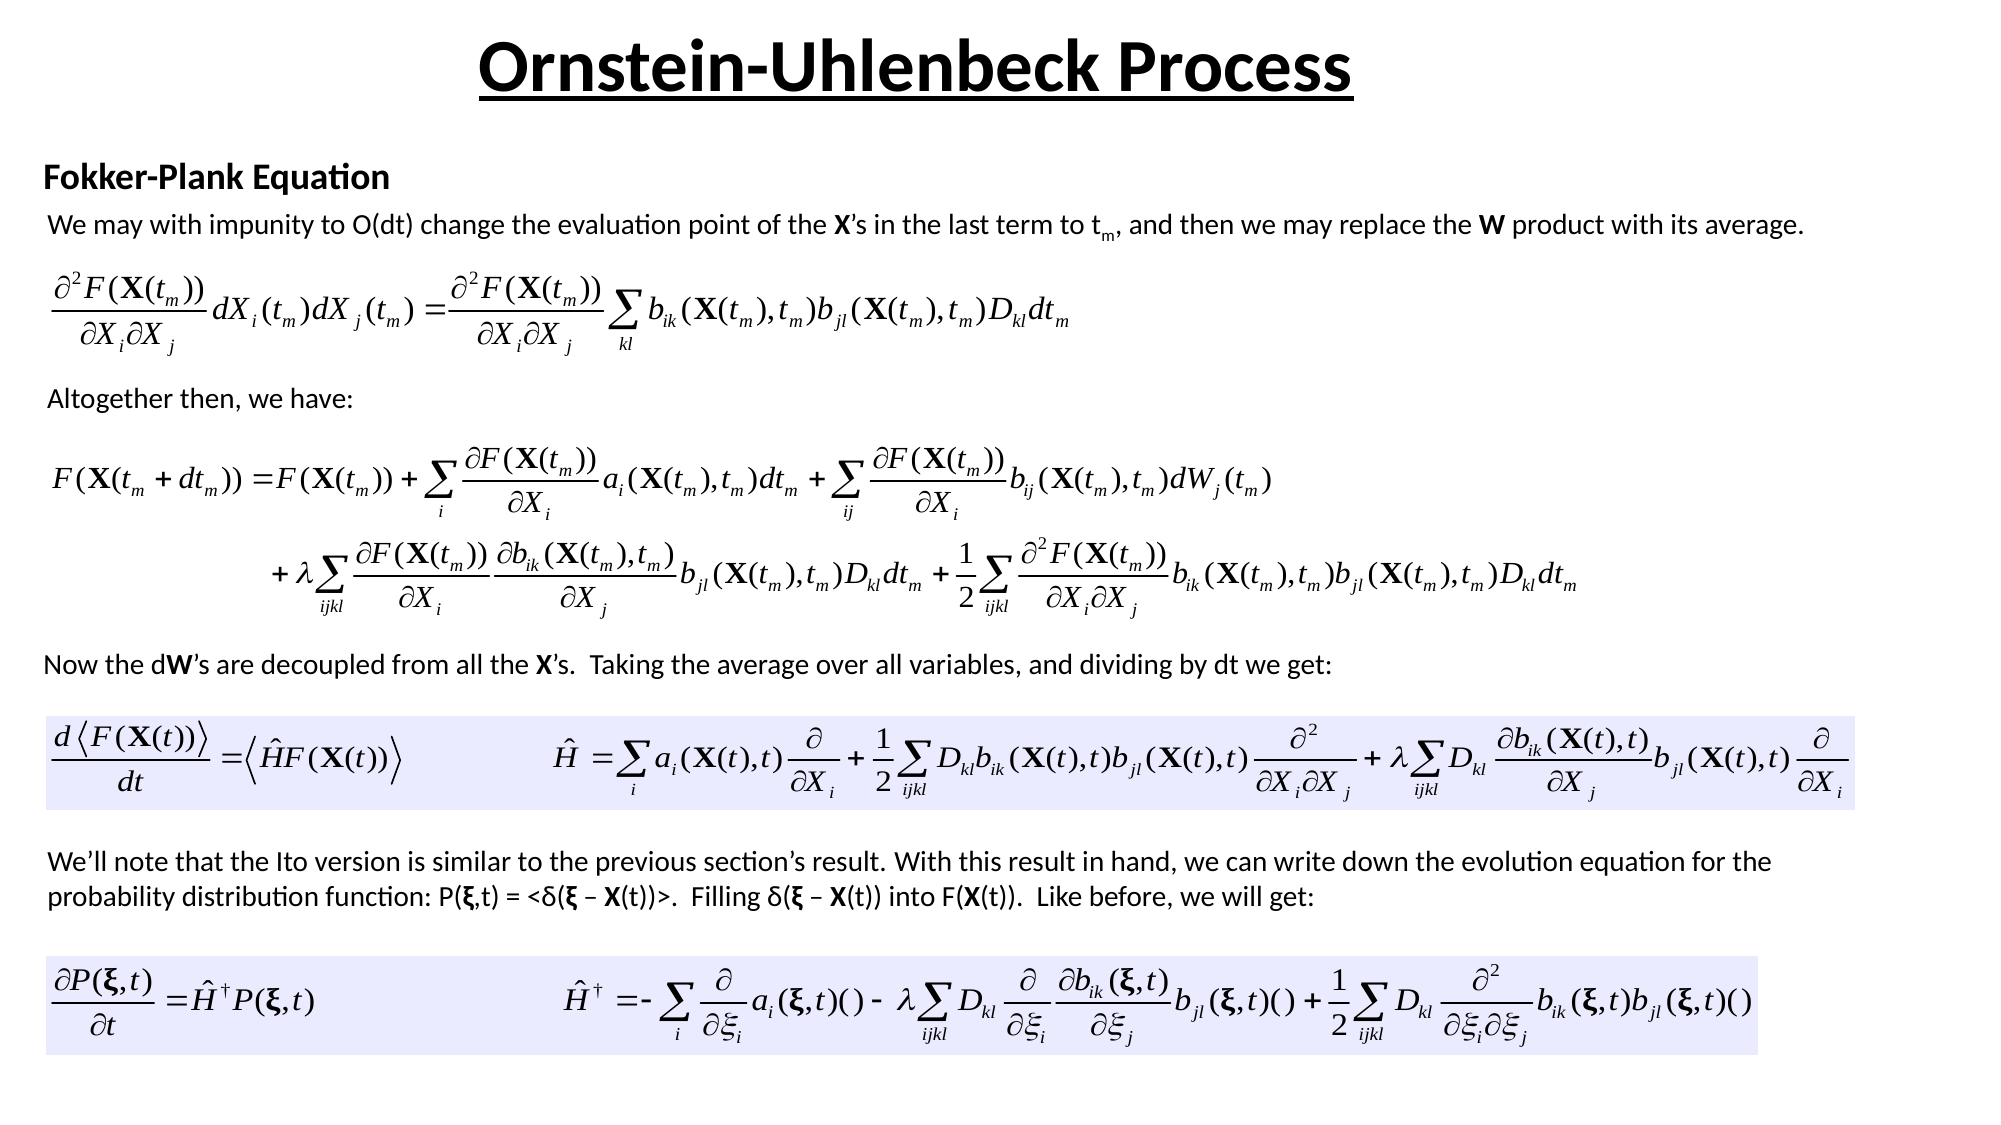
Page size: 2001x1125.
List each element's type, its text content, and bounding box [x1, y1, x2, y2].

text_box Now the dW’s are decoupled from all the X’s. Taking the average over all variables, and dividing by dt we get: [28, 638, 1483, 688]
text_box Altogether then, we have: [32, 372, 464, 422]
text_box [46, 262, 1078, 363]
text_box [46, 437, 1587, 627]
text_box Ornstein-Uhlenbeck Process [463, 17, 1407, 117]
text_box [46, 715, 1856, 810]
text_box Fokker-Plank Equation [28, 144, 442, 205]
text_box We’ll note that the Ito version is similar to the previous section’s result. With this result in hand, we can write down the evolution equation for the probability distribution function: P(ξ,t) = <δ(ξ – X(t))>. Filling δ(ξ – X(t)) into F(X(t)). Like before, we will get: [32, 834, 1893, 920]
text_box We may with impunity to O(dt) change the evaluation point of the X’s in the last term to tm, and then we may replace the W product with its average. [32, 197, 1926, 253]
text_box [46, 955, 1759, 1056]
